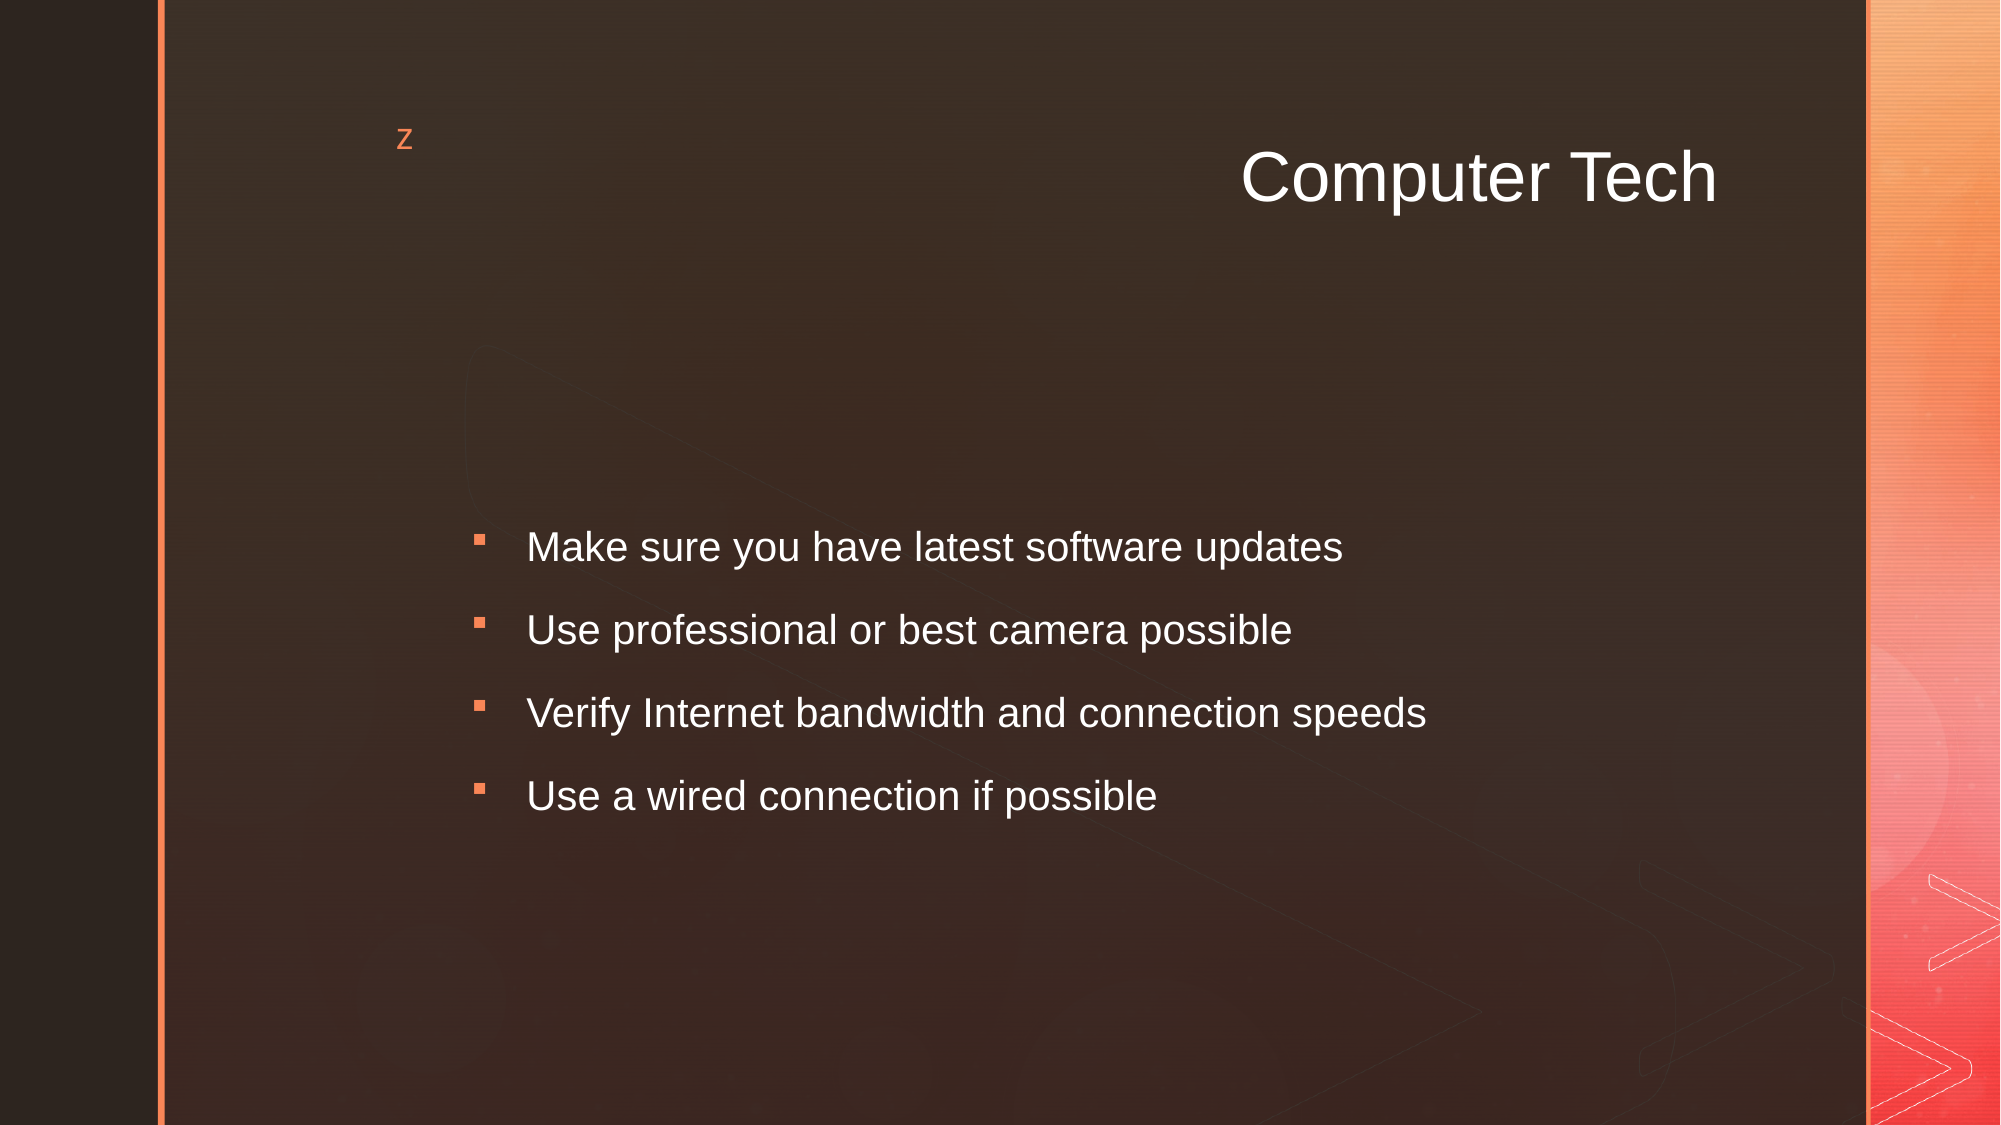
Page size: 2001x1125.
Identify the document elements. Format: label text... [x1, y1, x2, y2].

list Make sure you have latest software updates Use professional or best camera possible Verify Internet bandwidth and connection speeds Use a wired connection if possible [454, 336, 1734, 993]
title Computer Tech [428, 132, 1734, 310]
picture [1871, 0, 2001, 1125]
